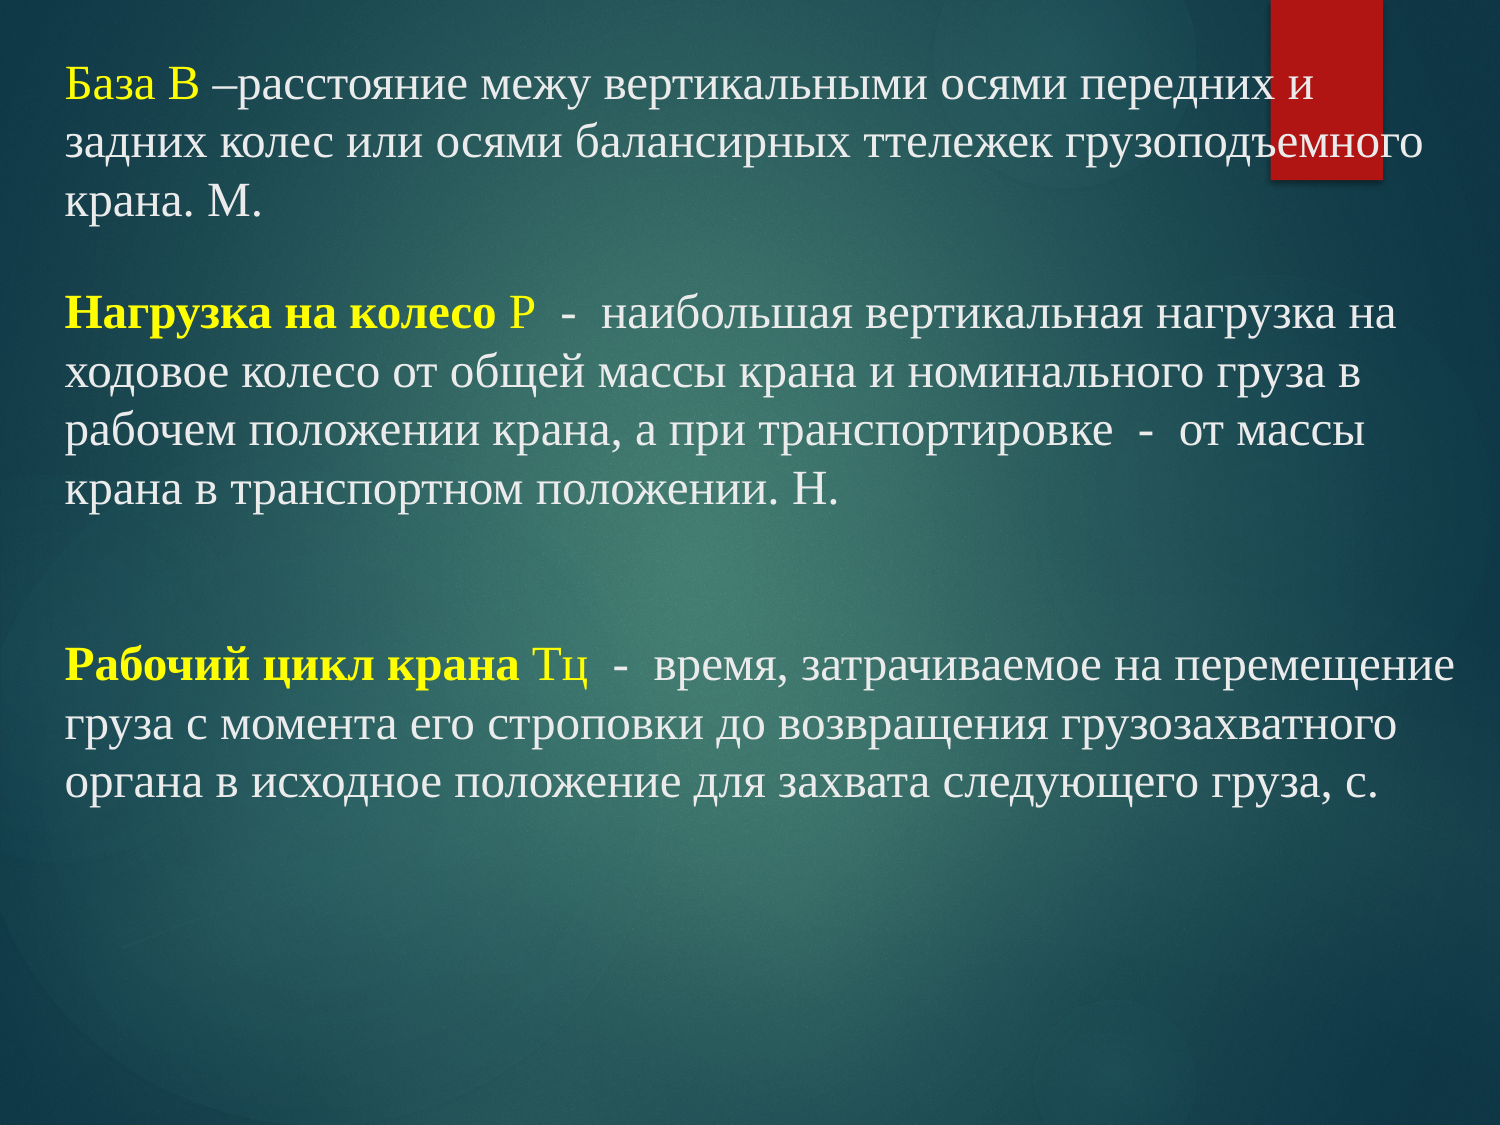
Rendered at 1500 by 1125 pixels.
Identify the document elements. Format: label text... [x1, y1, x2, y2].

title База В –расстояние межу вертикальными осями передних и задних колес или осями балансирных ттележек грузоподъемного крана. М. Нагрузка на колесо Р - наибольшая вертикальная нагрузка на ходовое колесо от общей массы крана и номинального груза в рабочем положении крана, а при транспортировке - от массы крана в транспортном положении. Н. Рабочий цикл крана Тц - время, затрачиваемое на перемещение груза с момента его строповки до возвращения грузозахватного органа в исходное положение для захвата следующего груза, с. [49, 42, 1475, 1047]
